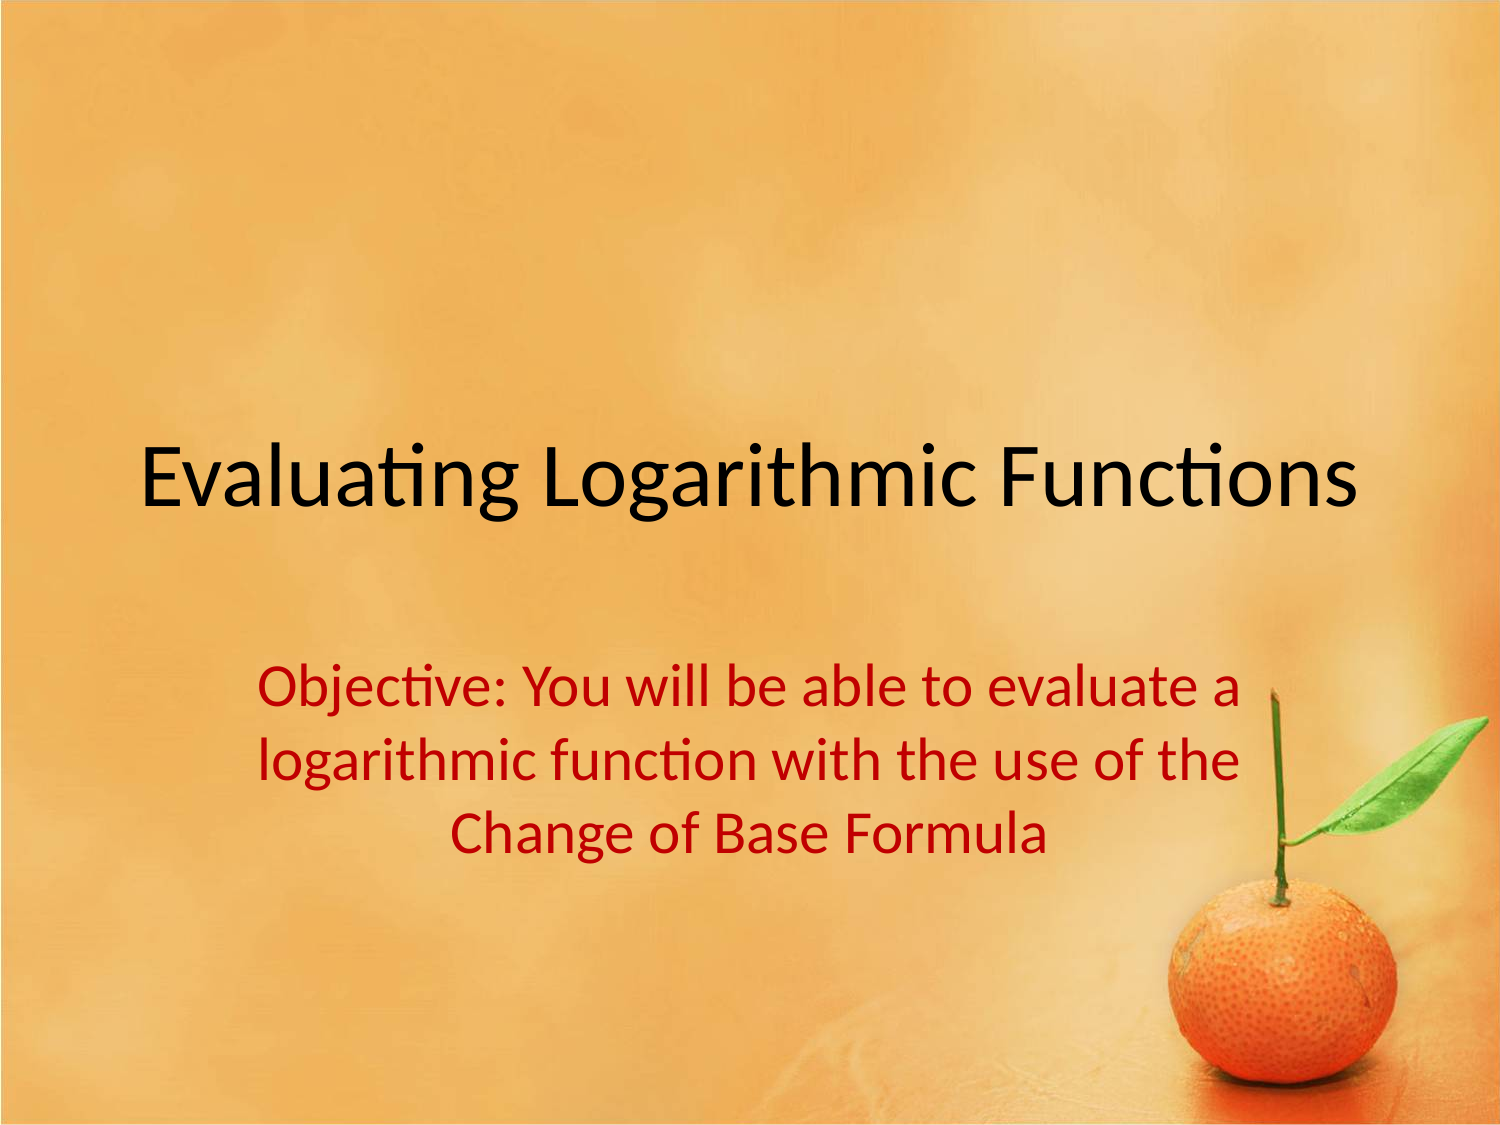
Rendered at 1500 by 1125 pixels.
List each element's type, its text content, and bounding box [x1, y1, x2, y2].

subtitle Objective: You will be able to evaluate a logarithmic function with the use of the Change of Base Formula [225, 637, 1275, 925]
title Evaluating Logarithmic Functions [112, 349, 1388, 591]
picture [0, 0, 1500, 1125]
